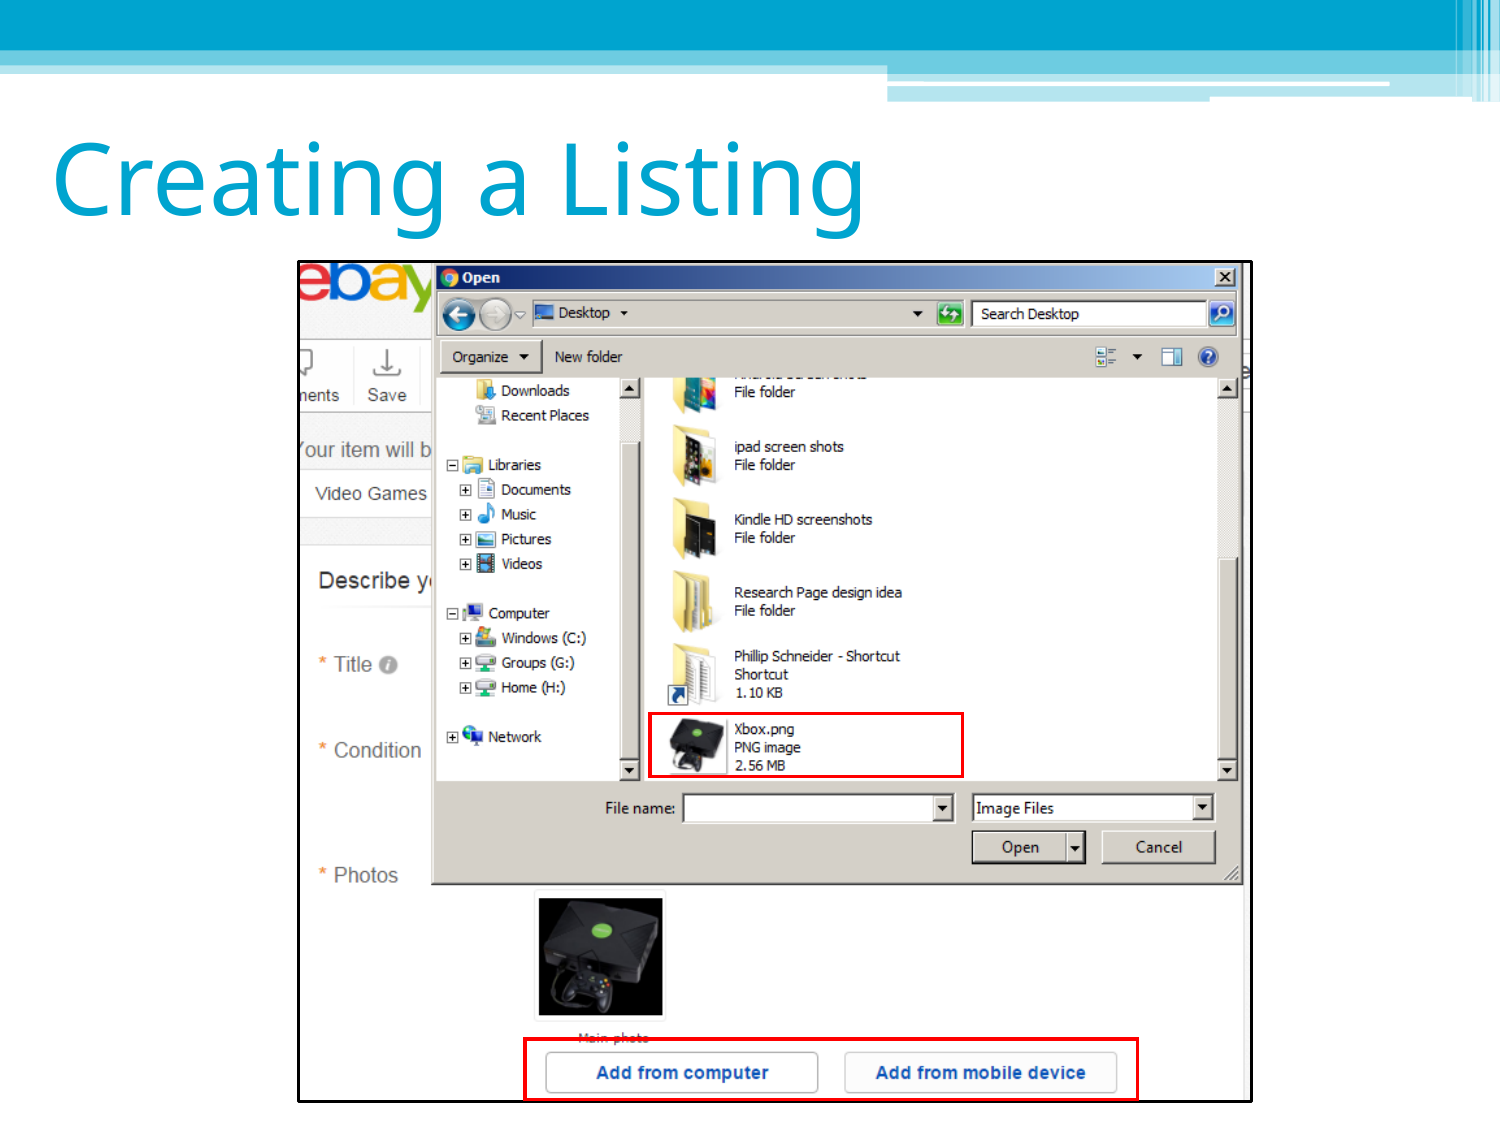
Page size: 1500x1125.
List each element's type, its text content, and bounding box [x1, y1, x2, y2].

picture [299, 262, 1250, 1100]
title Creating a Listing [35, 87, 1500, 263]
